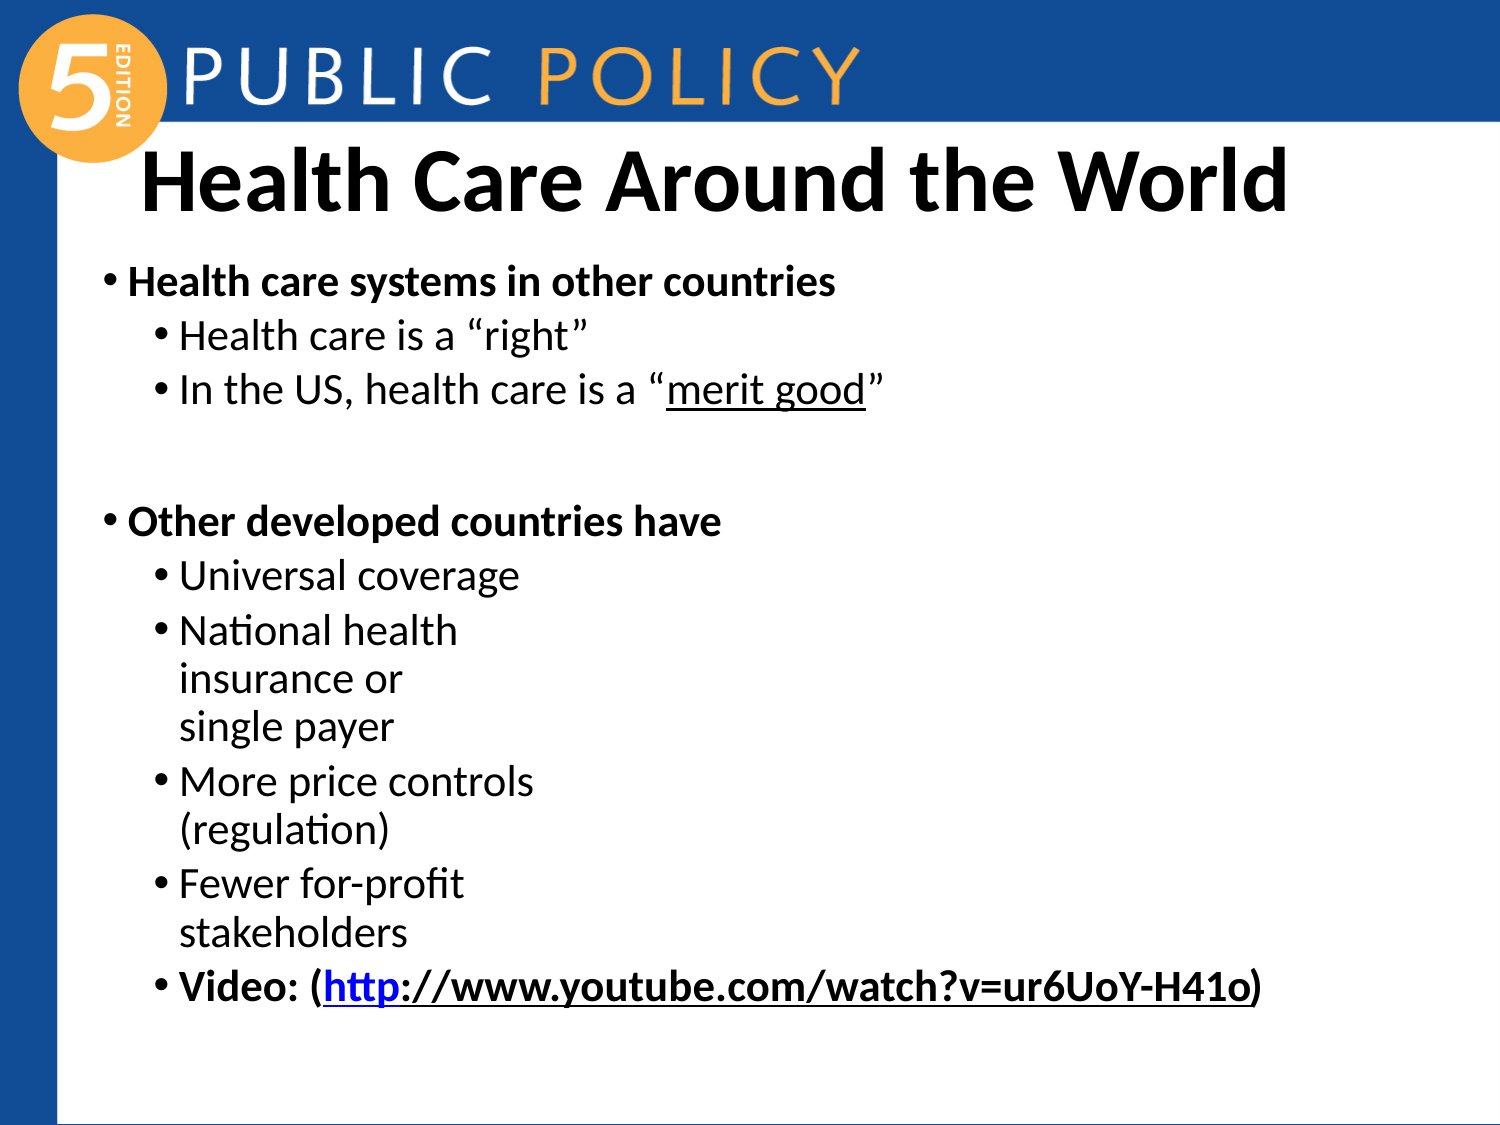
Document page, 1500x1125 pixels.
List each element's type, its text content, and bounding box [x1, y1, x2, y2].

title Health Care Around the World [125, 87, 1475, 275]
picture [0, 0, 1500, 1125]
list Health care systems in other countries Health care is a “right” In the US, health care is a “merit good” Other developed countries have Universal coverage National health insurance or single payer More price controls (regulation) Fewer for-profit stakeholders Video: (http://www.youtube.com/watch?v=ur6UoY-H41o) [87, 249, 1475, 1026]
